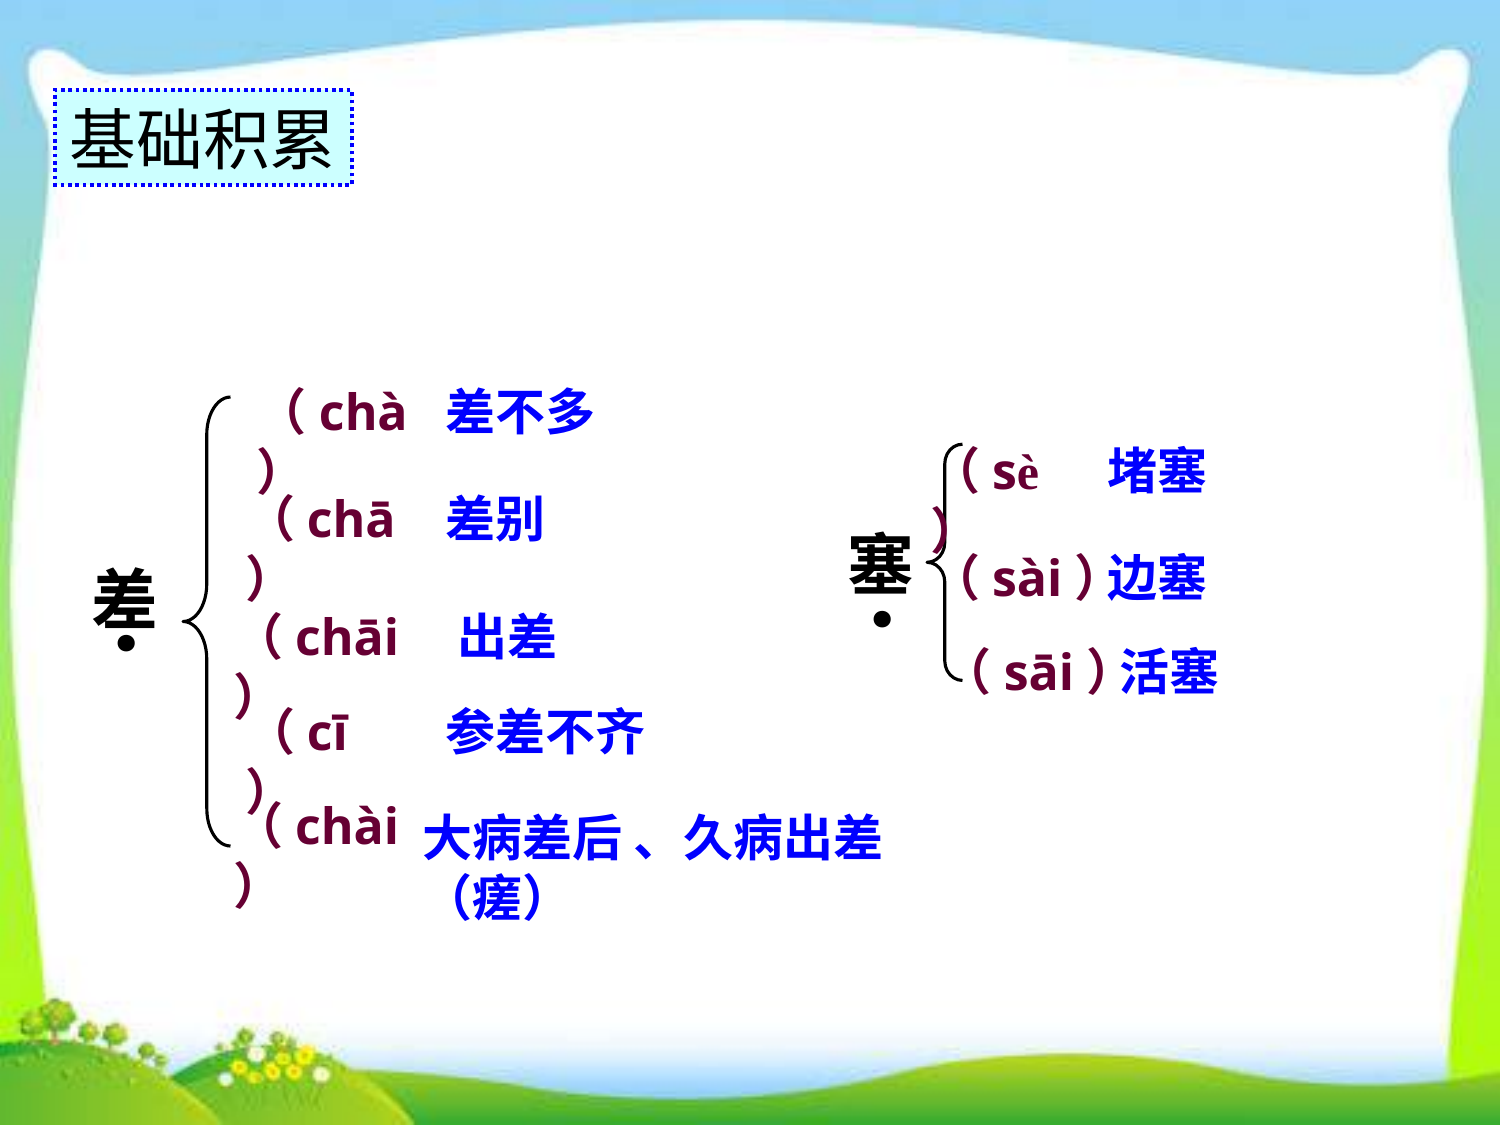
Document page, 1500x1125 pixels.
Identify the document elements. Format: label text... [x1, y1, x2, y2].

text_box （chāi） [218, 597, 455, 733]
text_box （cī） [230, 692, 419, 828]
text_box ． [88, 562, 136, 678]
text_box （sè） [915, 432, 1105, 538]
text_box 差 [76, 550, 206, 646]
text_box ． [844, 610, 892, 654]
text_box 差别 [467, 479, 636, 555]
text_box （chà） [242, 373, 479, 509]
text_box 基础积累 [55, 90, 352, 185]
text_box （chā） [230, 479, 467, 615]
text_box 差不多 [479, 373, 680, 449]
text_box 堵塞 [1105, 432, 1388, 508]
text_box 参差不齐 [430, 692, 715, 768]
text_box [183, 397, 231, 841]
text_box 边塞 [1140, 538, 1306, 614]
text_box 大病差后 、久病出差（瘥） [407, 798, 1046, 934]
text_box （chài） [218, 786, 467, 922]
text_box 出差 [455, 597, 648, 673]
text_box （sāi） [927, 633, 1152, 708]
picture [0, 0, 1500, 1125]
text_box 活塞 [1152, 633, 1376, 708]
text_box （sài） [915, 538, 1140, 614]
text_box 塞 [832, 515, 930, 610]
text_box [944, 614, 963, 633]
